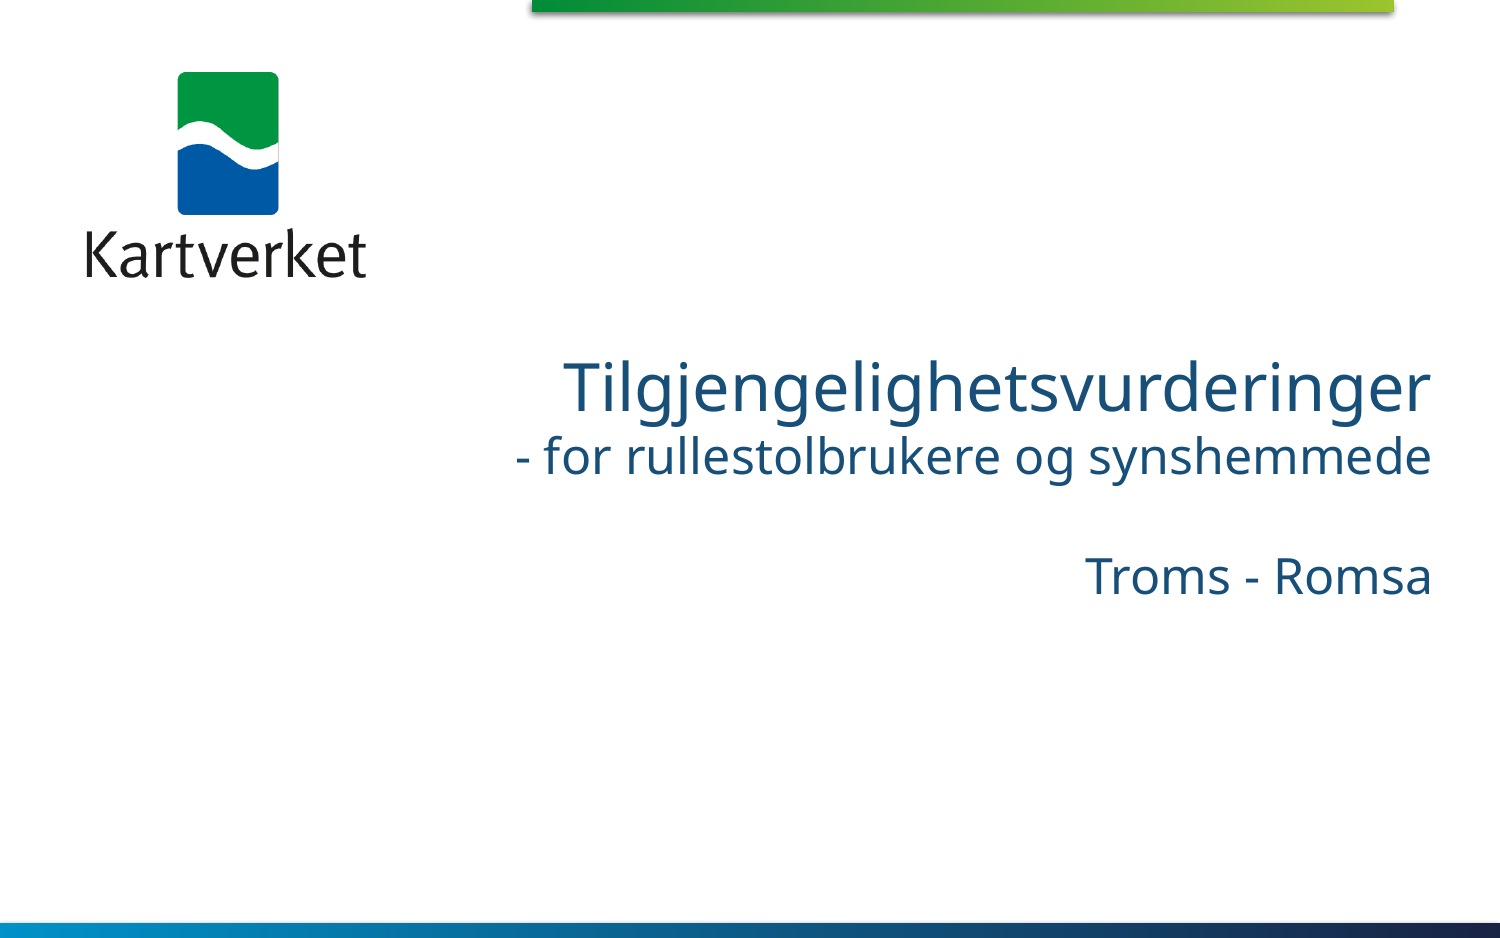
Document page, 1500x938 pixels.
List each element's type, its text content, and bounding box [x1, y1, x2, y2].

text_box Tilgjengelighetsvurderinger - for rullestolbrukere og synshemmede Troms - Romsa [66, 337, 1449, 613]
